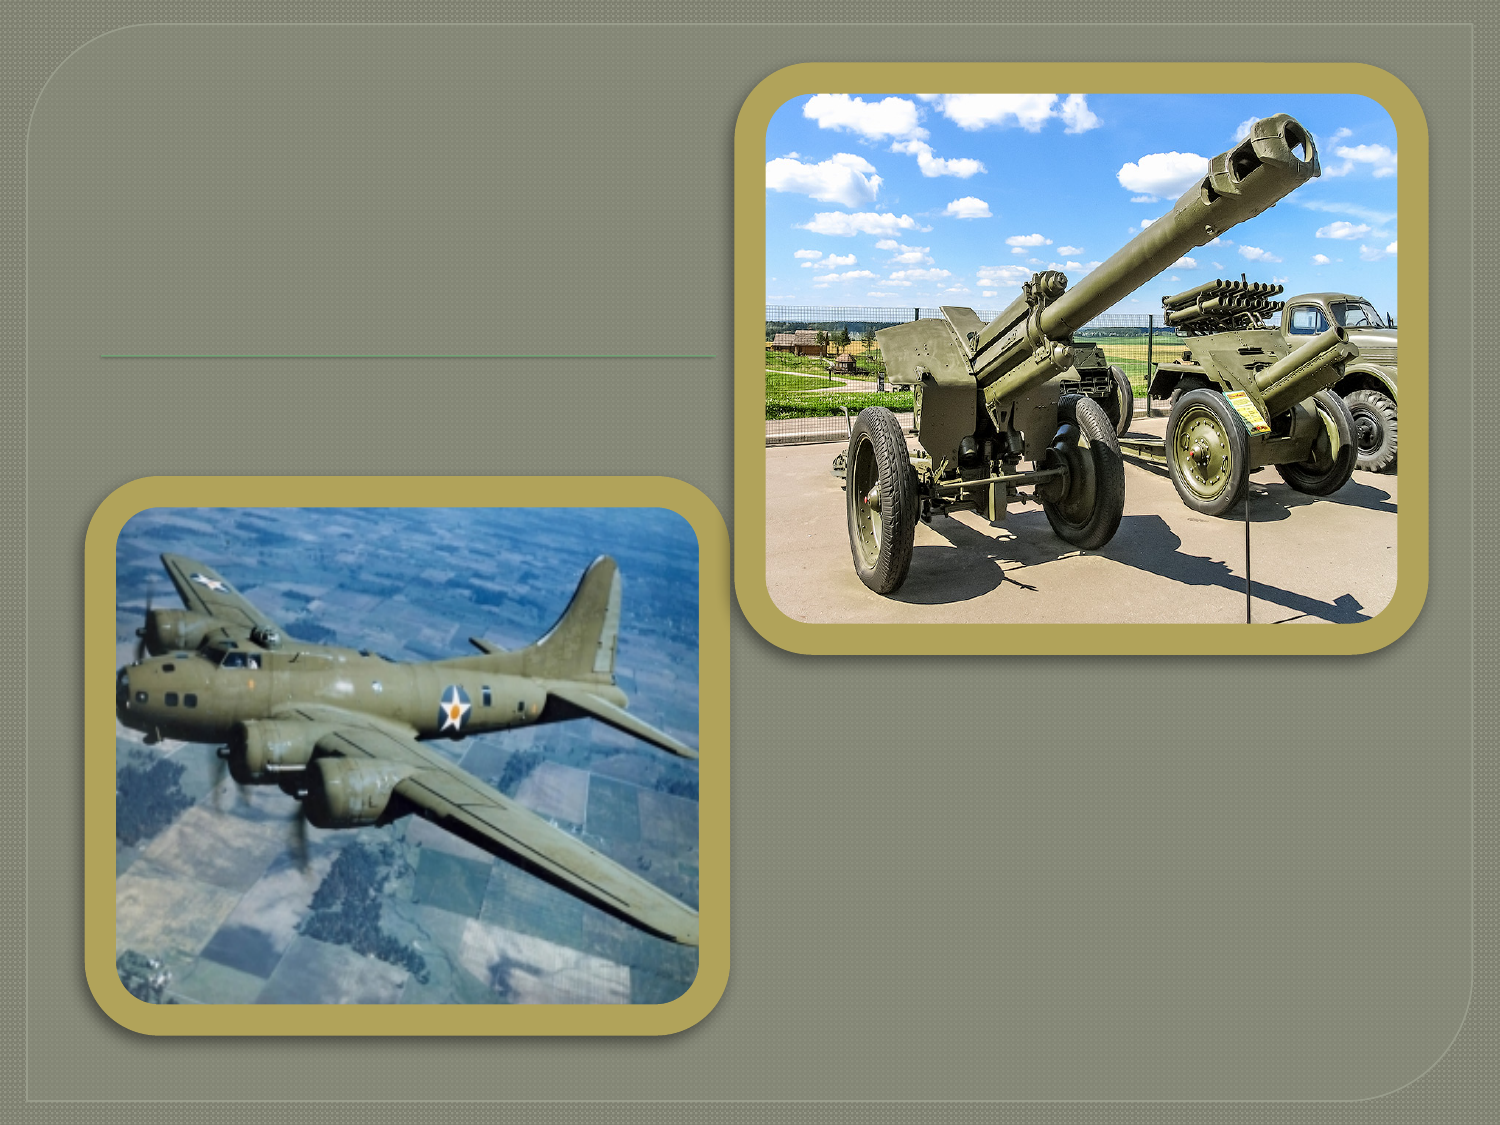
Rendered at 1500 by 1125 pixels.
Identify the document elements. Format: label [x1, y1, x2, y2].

list [100, 491, 715, 1021]
list [749, 77, 1414, 640]
